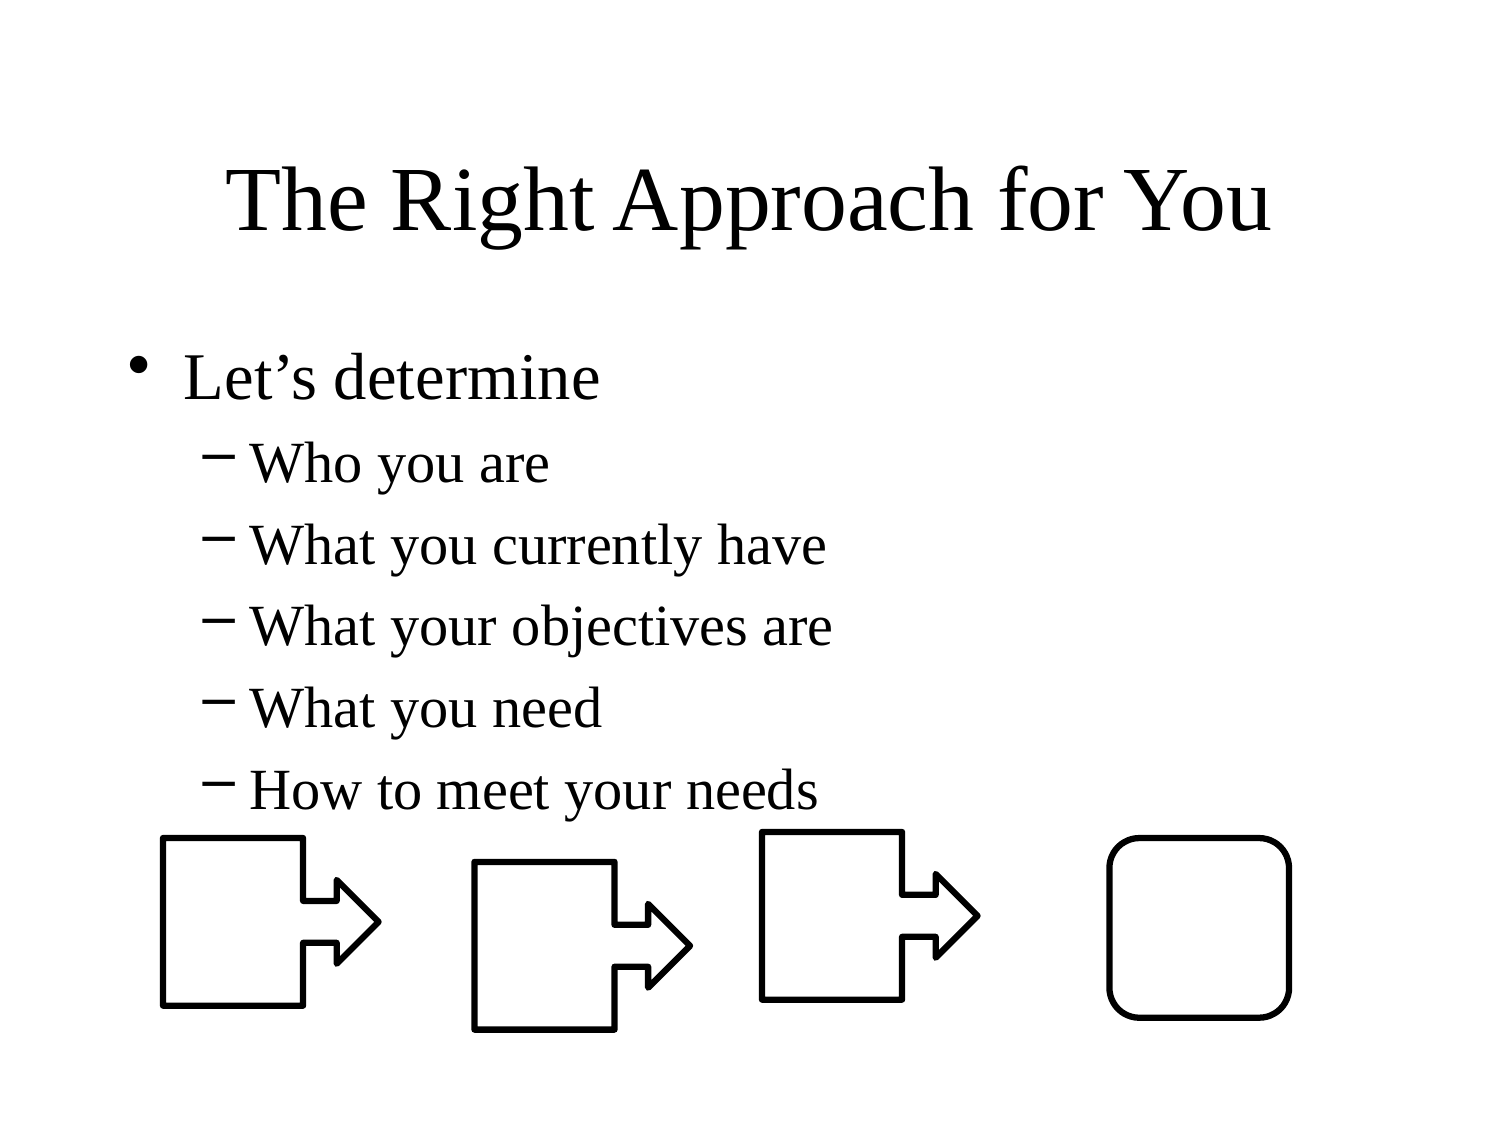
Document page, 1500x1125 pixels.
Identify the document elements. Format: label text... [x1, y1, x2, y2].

text_box Invest [472, 859, 693, 1032]
text_box Grow [759, 829, 980, 1002]
title The Right Approach for You [112, 99, 1388, 288]
text_box Goals [160, 835, 381, 1008]
text_box Retire [1107, 835, 1292, 1020]
list Let’s determine Who you are What you currently have What your objectives are What you need How to meet your needs [112, 324, 1388, 863]
